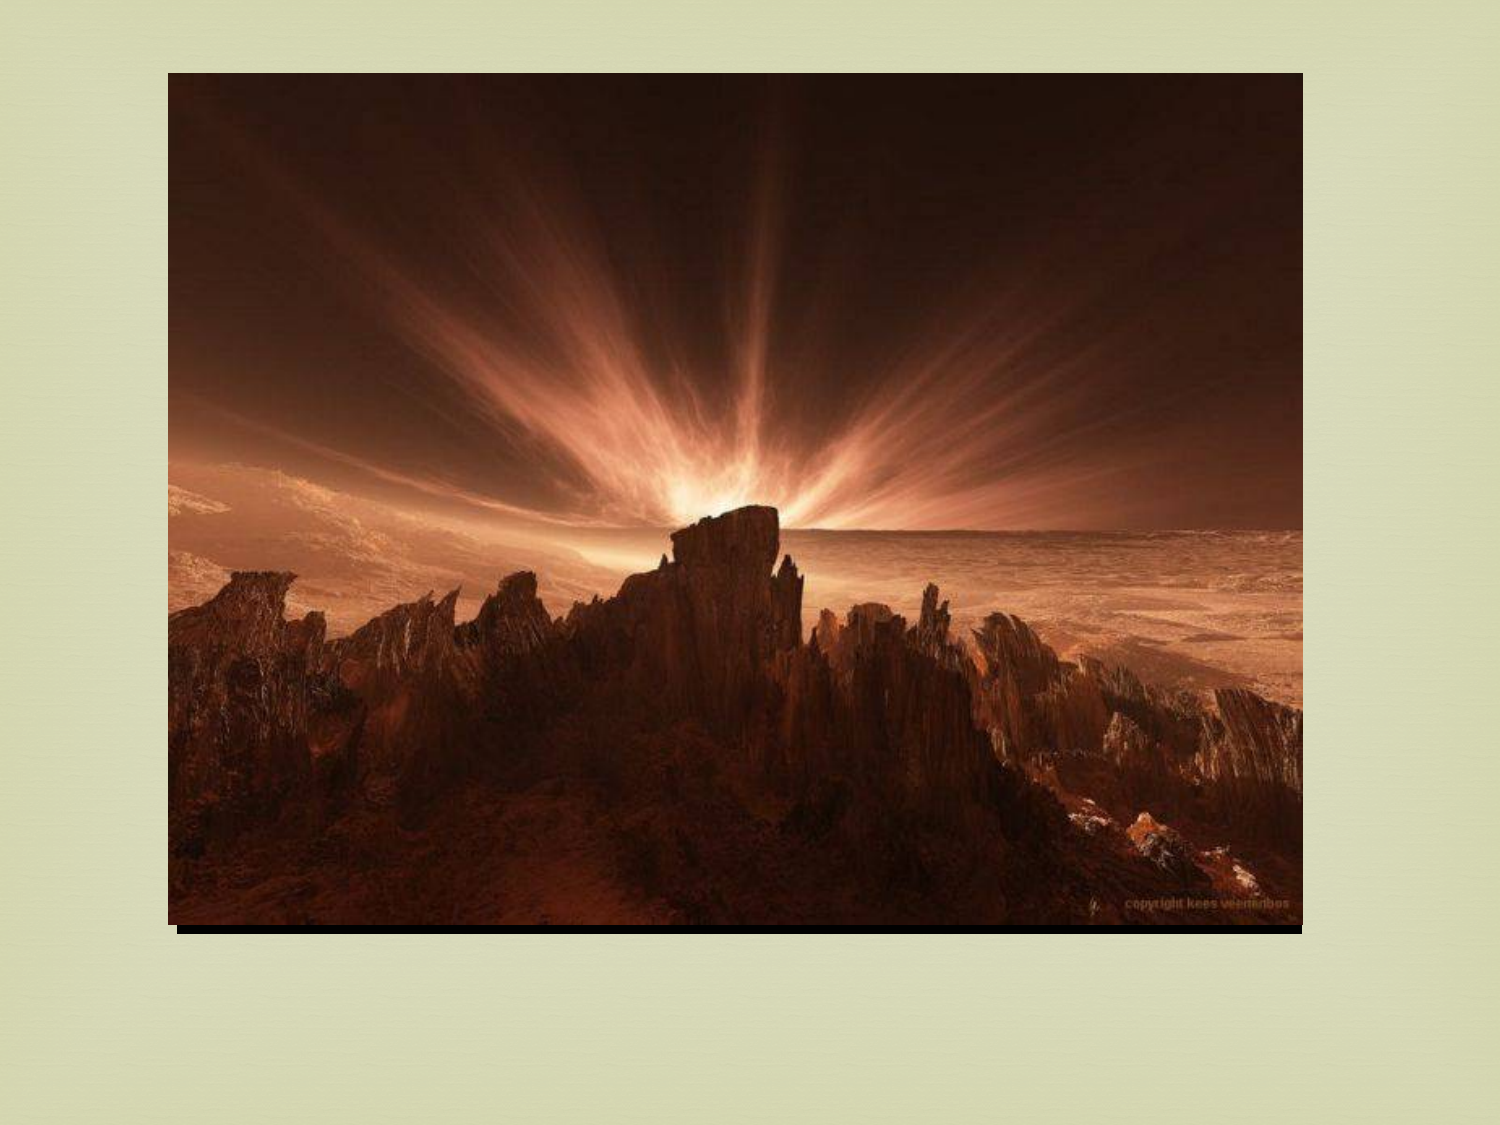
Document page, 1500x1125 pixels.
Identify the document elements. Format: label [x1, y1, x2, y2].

picture [168, 73, 1303, 935]
